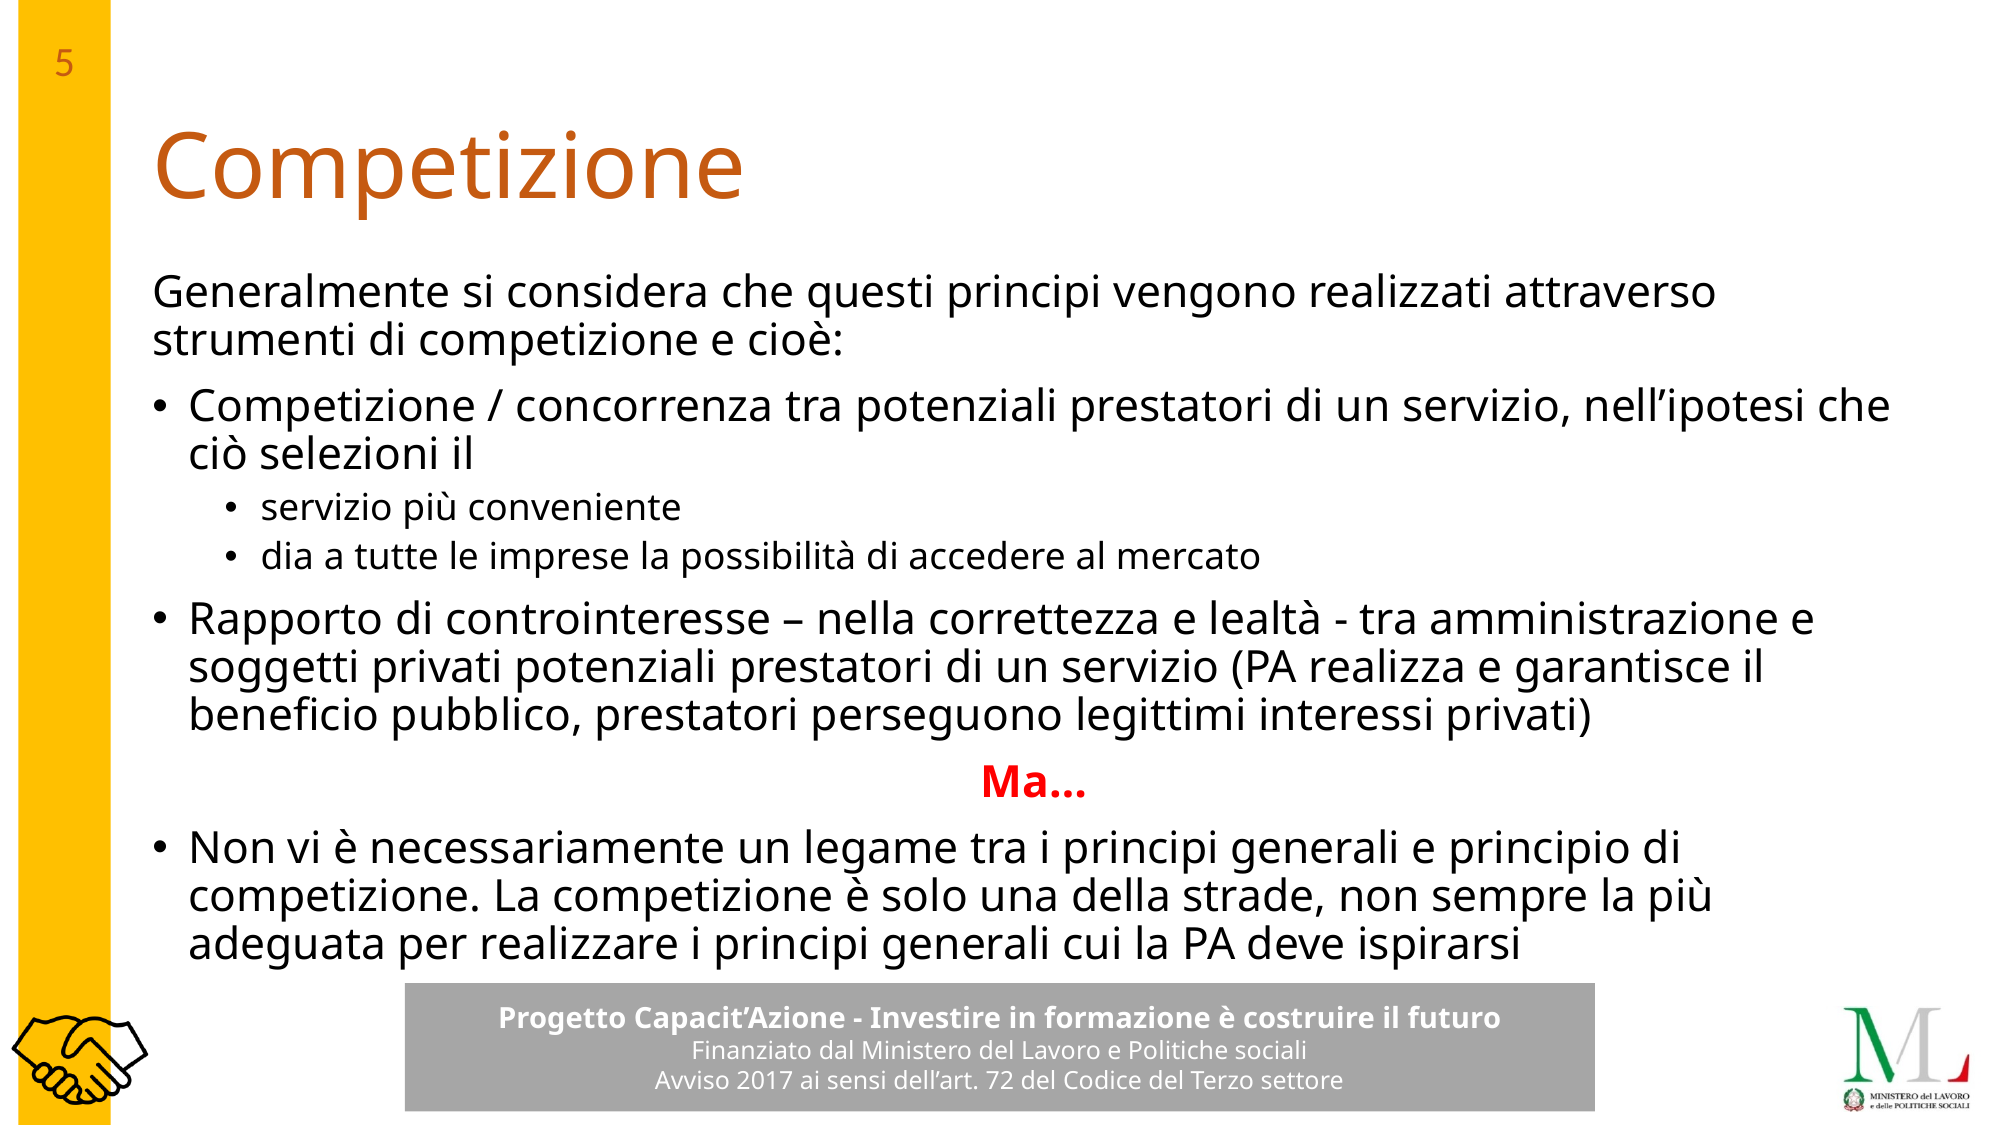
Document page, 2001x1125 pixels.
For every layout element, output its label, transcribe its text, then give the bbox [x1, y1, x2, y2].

slide_number 5 [1911, 1057, 1995, 1118]
title Competizione [137, 59, 1863, 261]
picture [10, 1009, 149, 1109]
list Generalmente si considera che questi principi vengono realizzati attraverso strumenti di competizione e cioè: Competizione / concorrenza tra potenziali prestatori di un servizio, nell’ipotesi che ciò selezioni il servizio più conveniente dia a tutte le imprese la possibilità di accedere al mercato Rapporto di controinteresse – nella correttezza e lealtà - tra amministrazione e soggetti privati potenziali prestatori di un servizio (PA realizza e garantisce il beneficio pubblico, prestatori perseguono legittimi interessi privati) Ma… Non vi è necessariamente un legame tra i principi generali e principio di competizione. La competizione è solo una della strade, non sempre la più adeguata per realizzare i principi generali cui la PA deve ispirarsi [137, 261, 1931, 983]
picture [1826, 1006, 1987, 1112]
